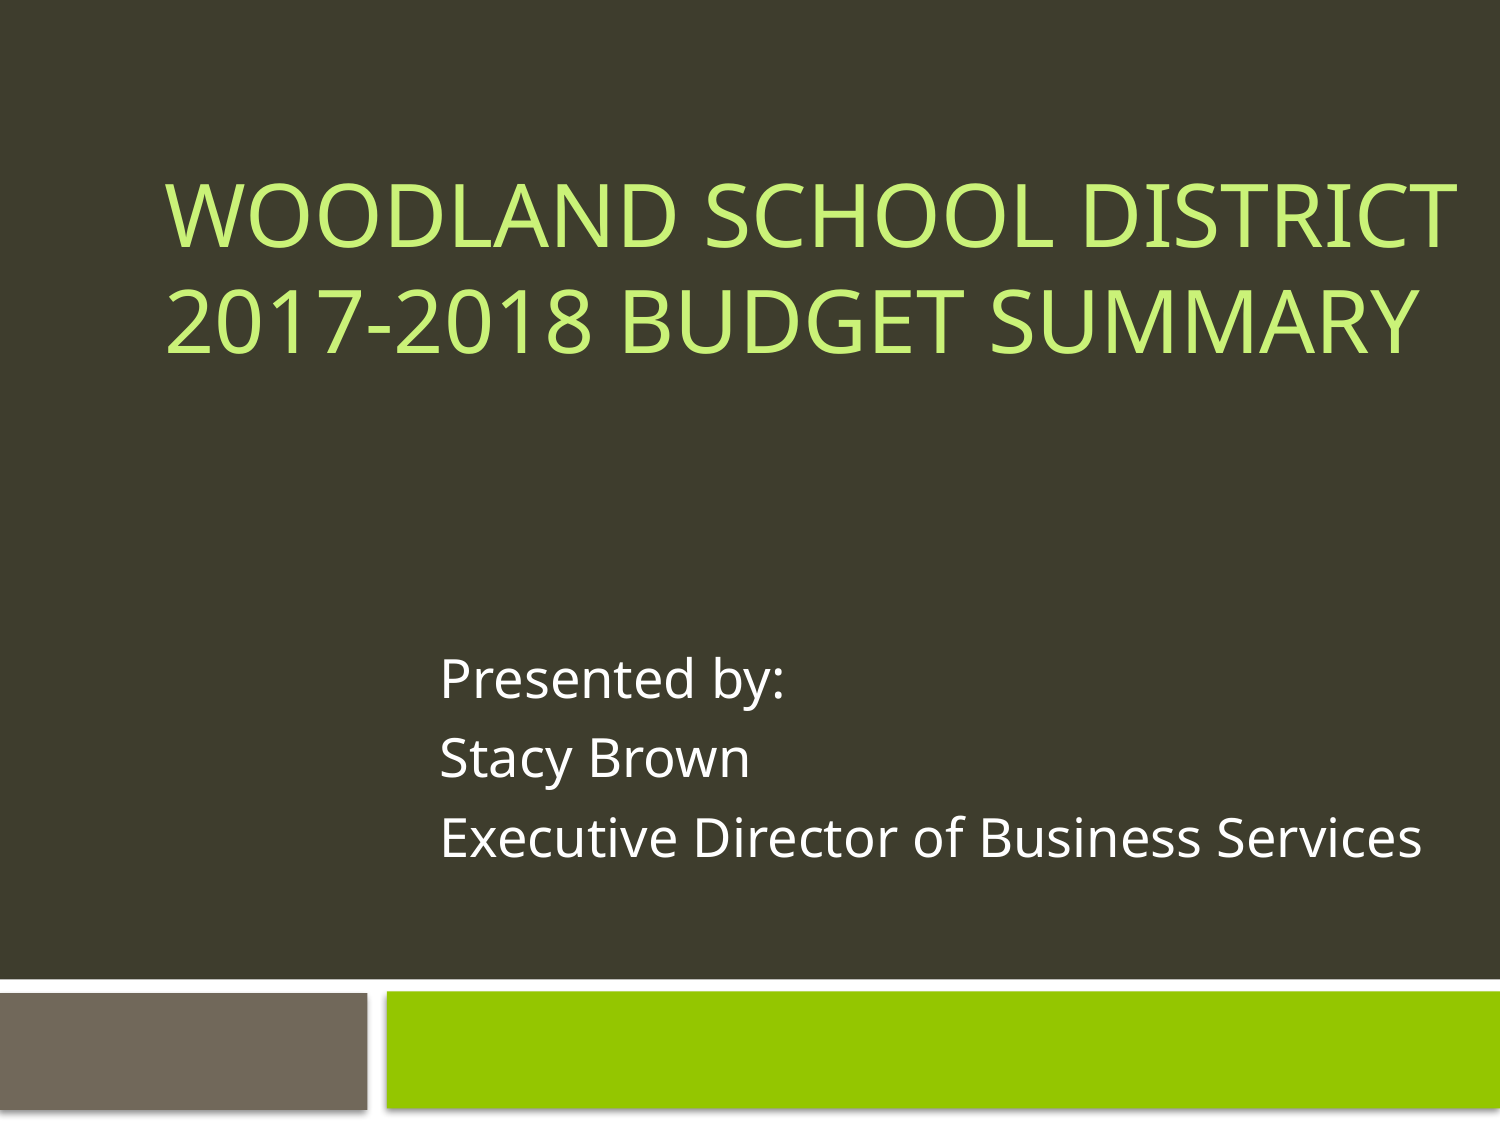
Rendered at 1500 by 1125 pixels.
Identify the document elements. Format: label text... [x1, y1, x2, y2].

title WOODLAND School District 2017-2018 BUDGET Summary [150, 137, 1500, 379]
subtitle Presented by: Stacy Brown Executive Director of Business Services [425, 612, 1475, 900]
